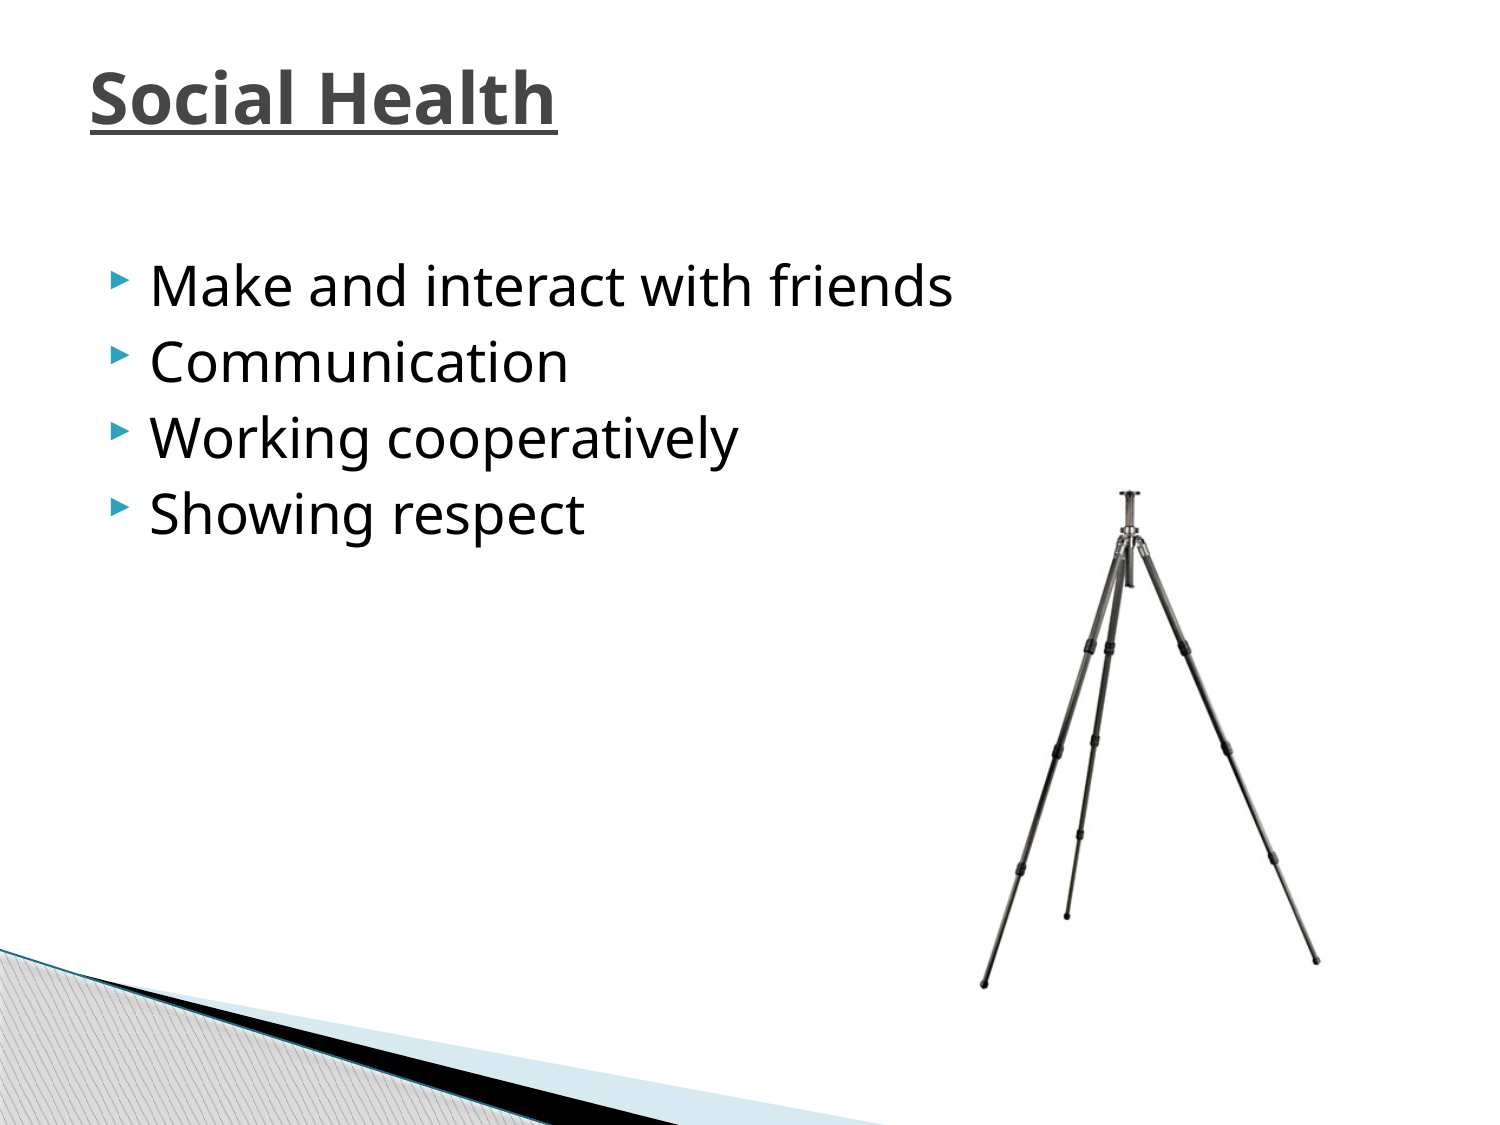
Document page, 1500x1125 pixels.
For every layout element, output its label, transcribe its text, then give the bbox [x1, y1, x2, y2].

picture [875, 467, 1426, 1006]
title Social Health [75, 45, 1425, 233]
list Make and interact with friends Communication Working cooperatively Showing respect [75, 243, 1425, 986]
